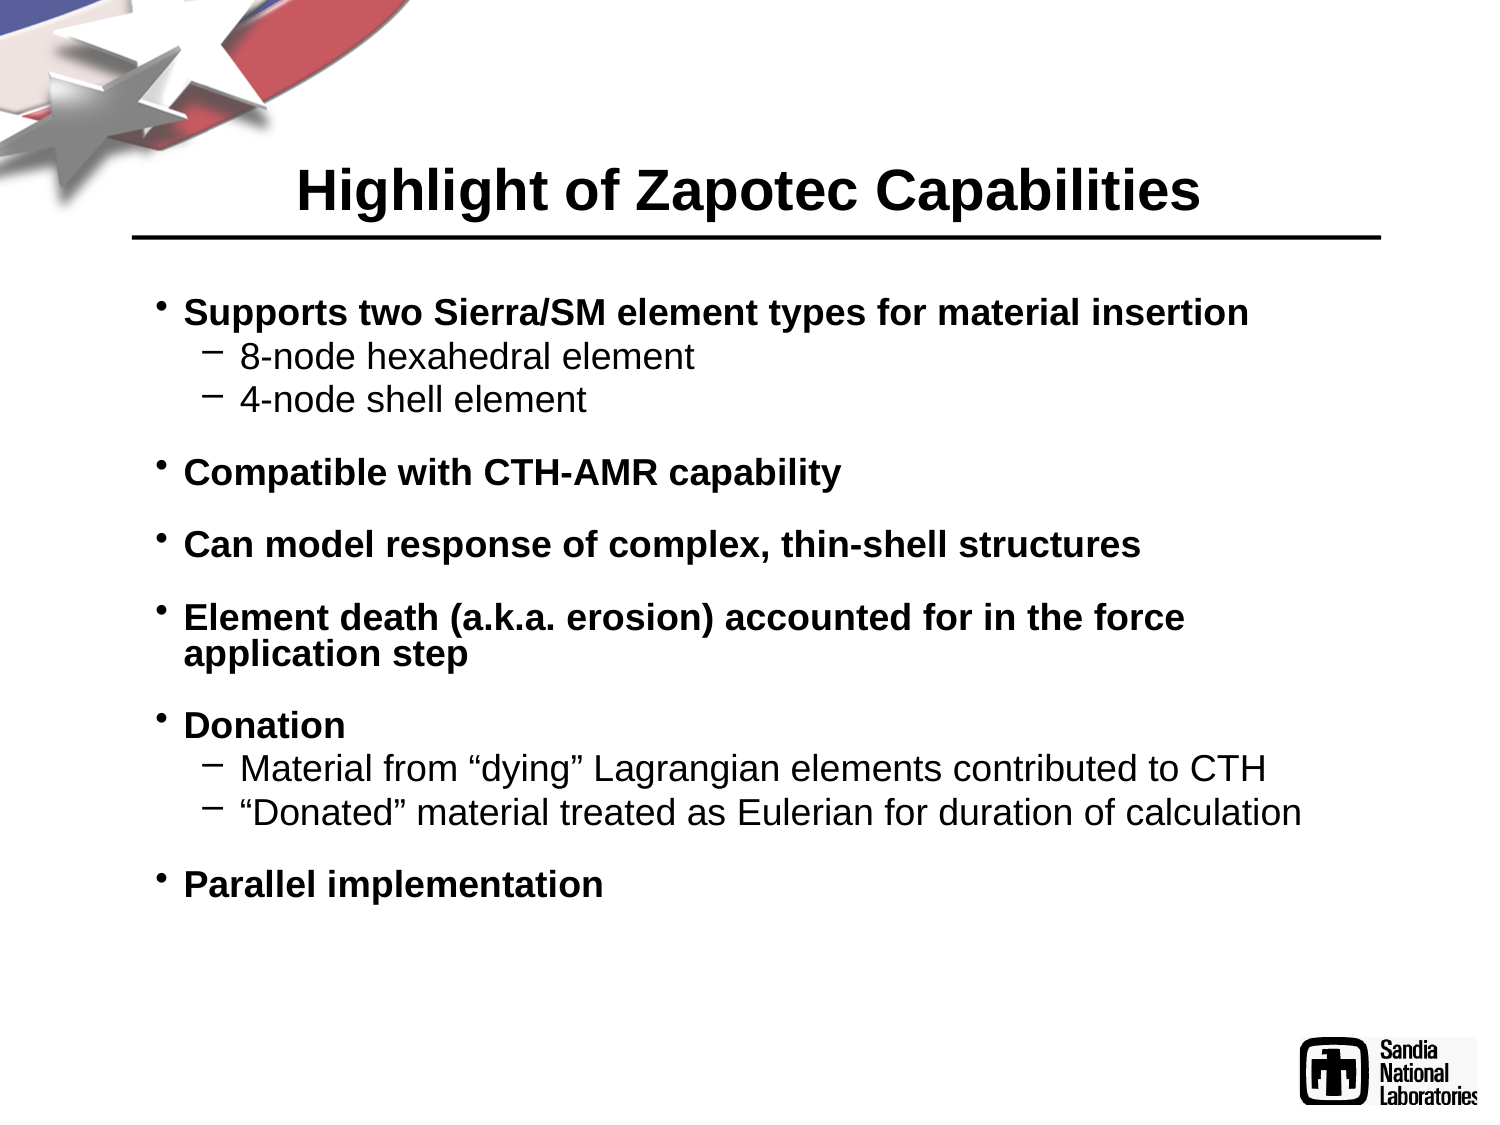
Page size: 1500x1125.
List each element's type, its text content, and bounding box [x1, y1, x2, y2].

list Supports two Sierra/SM element types for material insertion 8-node hexahedral element 4-node shell element Compatible with CTH-AMR capability Can model response of complex, thin-shell structures Element death (a.k.a. erosion) accounted for in the force application step Donation Material from “dying” Lagrangian elements contributed to CTH “Donated” material treated as Eulerian for duration of calculation Parallel implementation [112, 289, 1388, 965]
title Highlight of Zapotec Capabilities [112, 87, 1388, 288]
